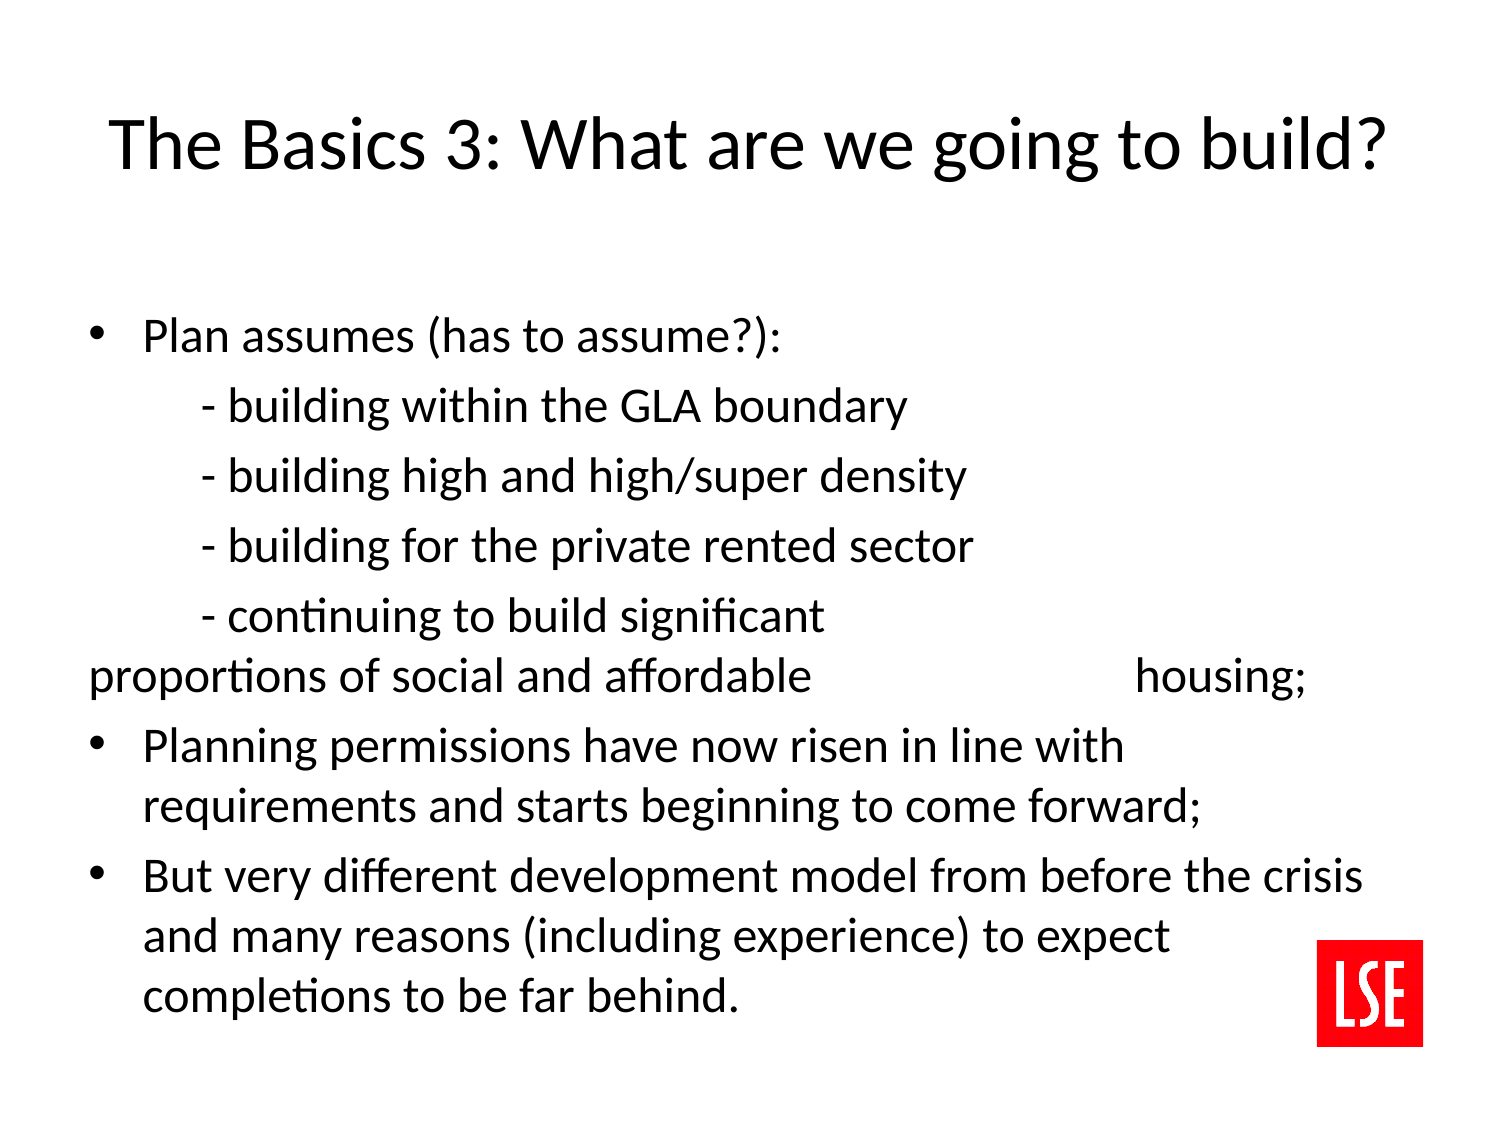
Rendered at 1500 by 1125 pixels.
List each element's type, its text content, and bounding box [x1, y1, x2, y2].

picture [1316, 940, 1424, 1047]
title The Basics 3: What are we going to build? [75, 45, 1425, 233]
list Plan assumes (has to assume?): - building within the GLA boundary - building high and high/super density - building for the private rented sector - continuing to build significant proportions of social and affordable housing; Planning permissions have now risen in line with requirements and starts beginning to come forward; But very different development model from before the crisis and many reasons (including experience) to expect completions to be far behind. [73, 294, 1424, 1038]
